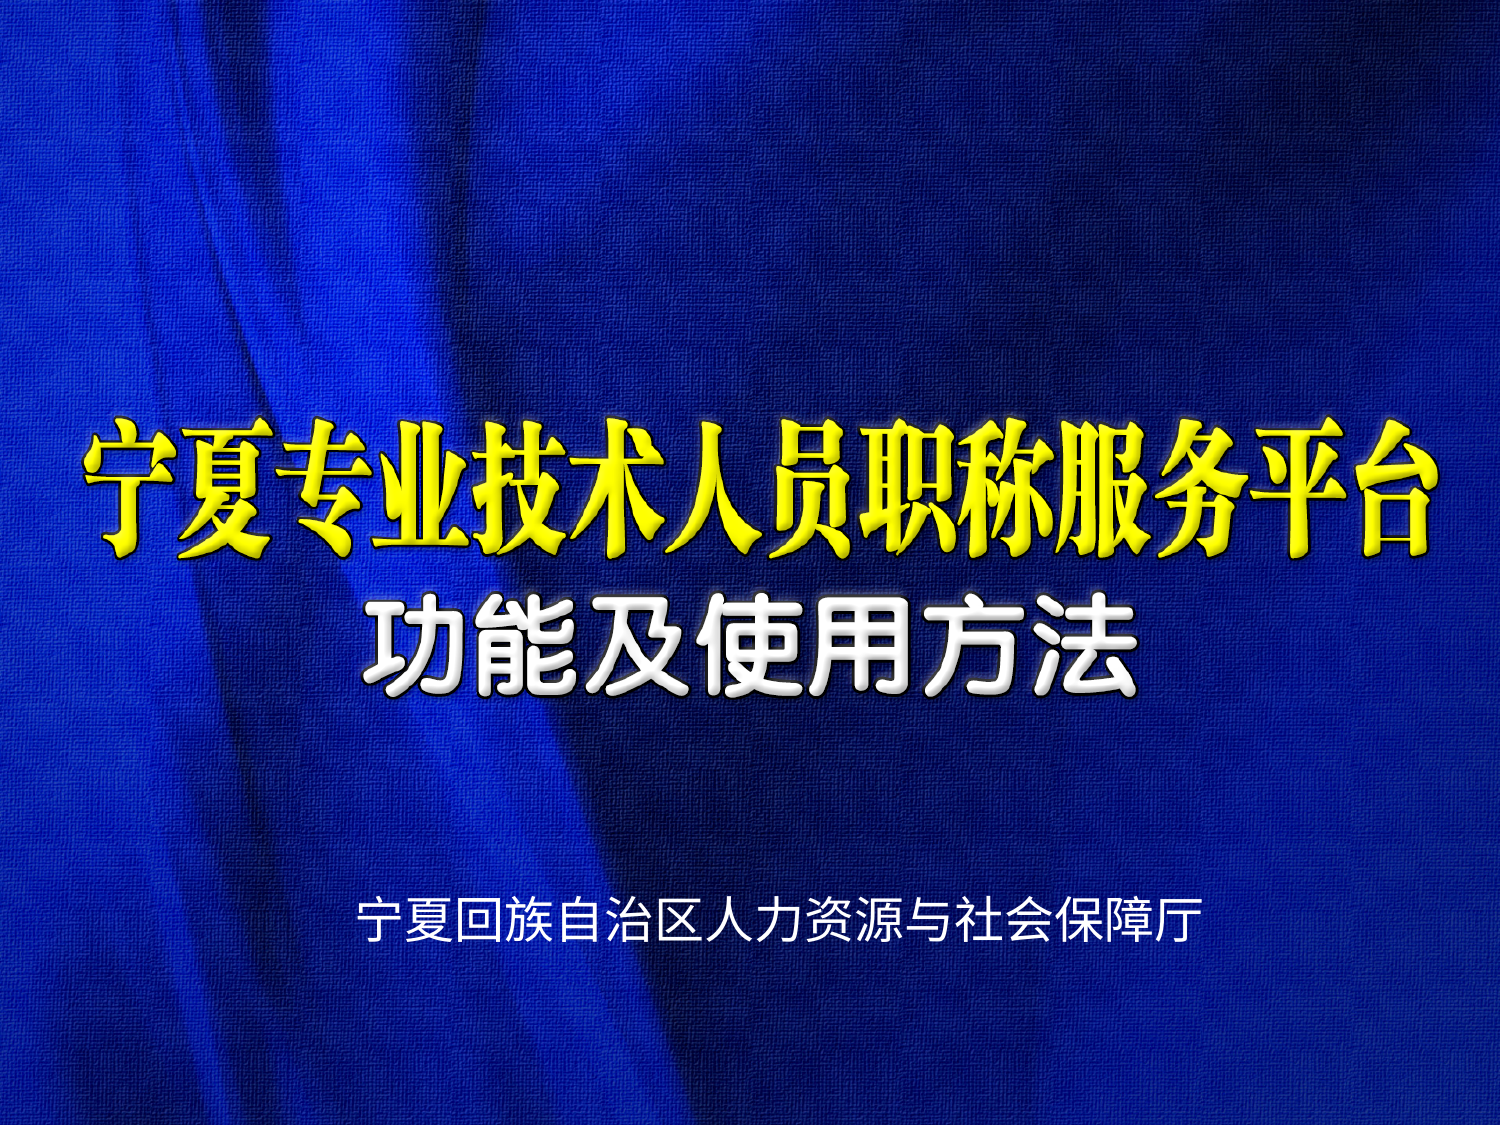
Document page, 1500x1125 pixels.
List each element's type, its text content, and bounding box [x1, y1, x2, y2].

subtitle 宁夏回族自治区人力资源与社会保障厅 [265, 881, 1294, 965]
picture [0, 0, 1500, 1125]
